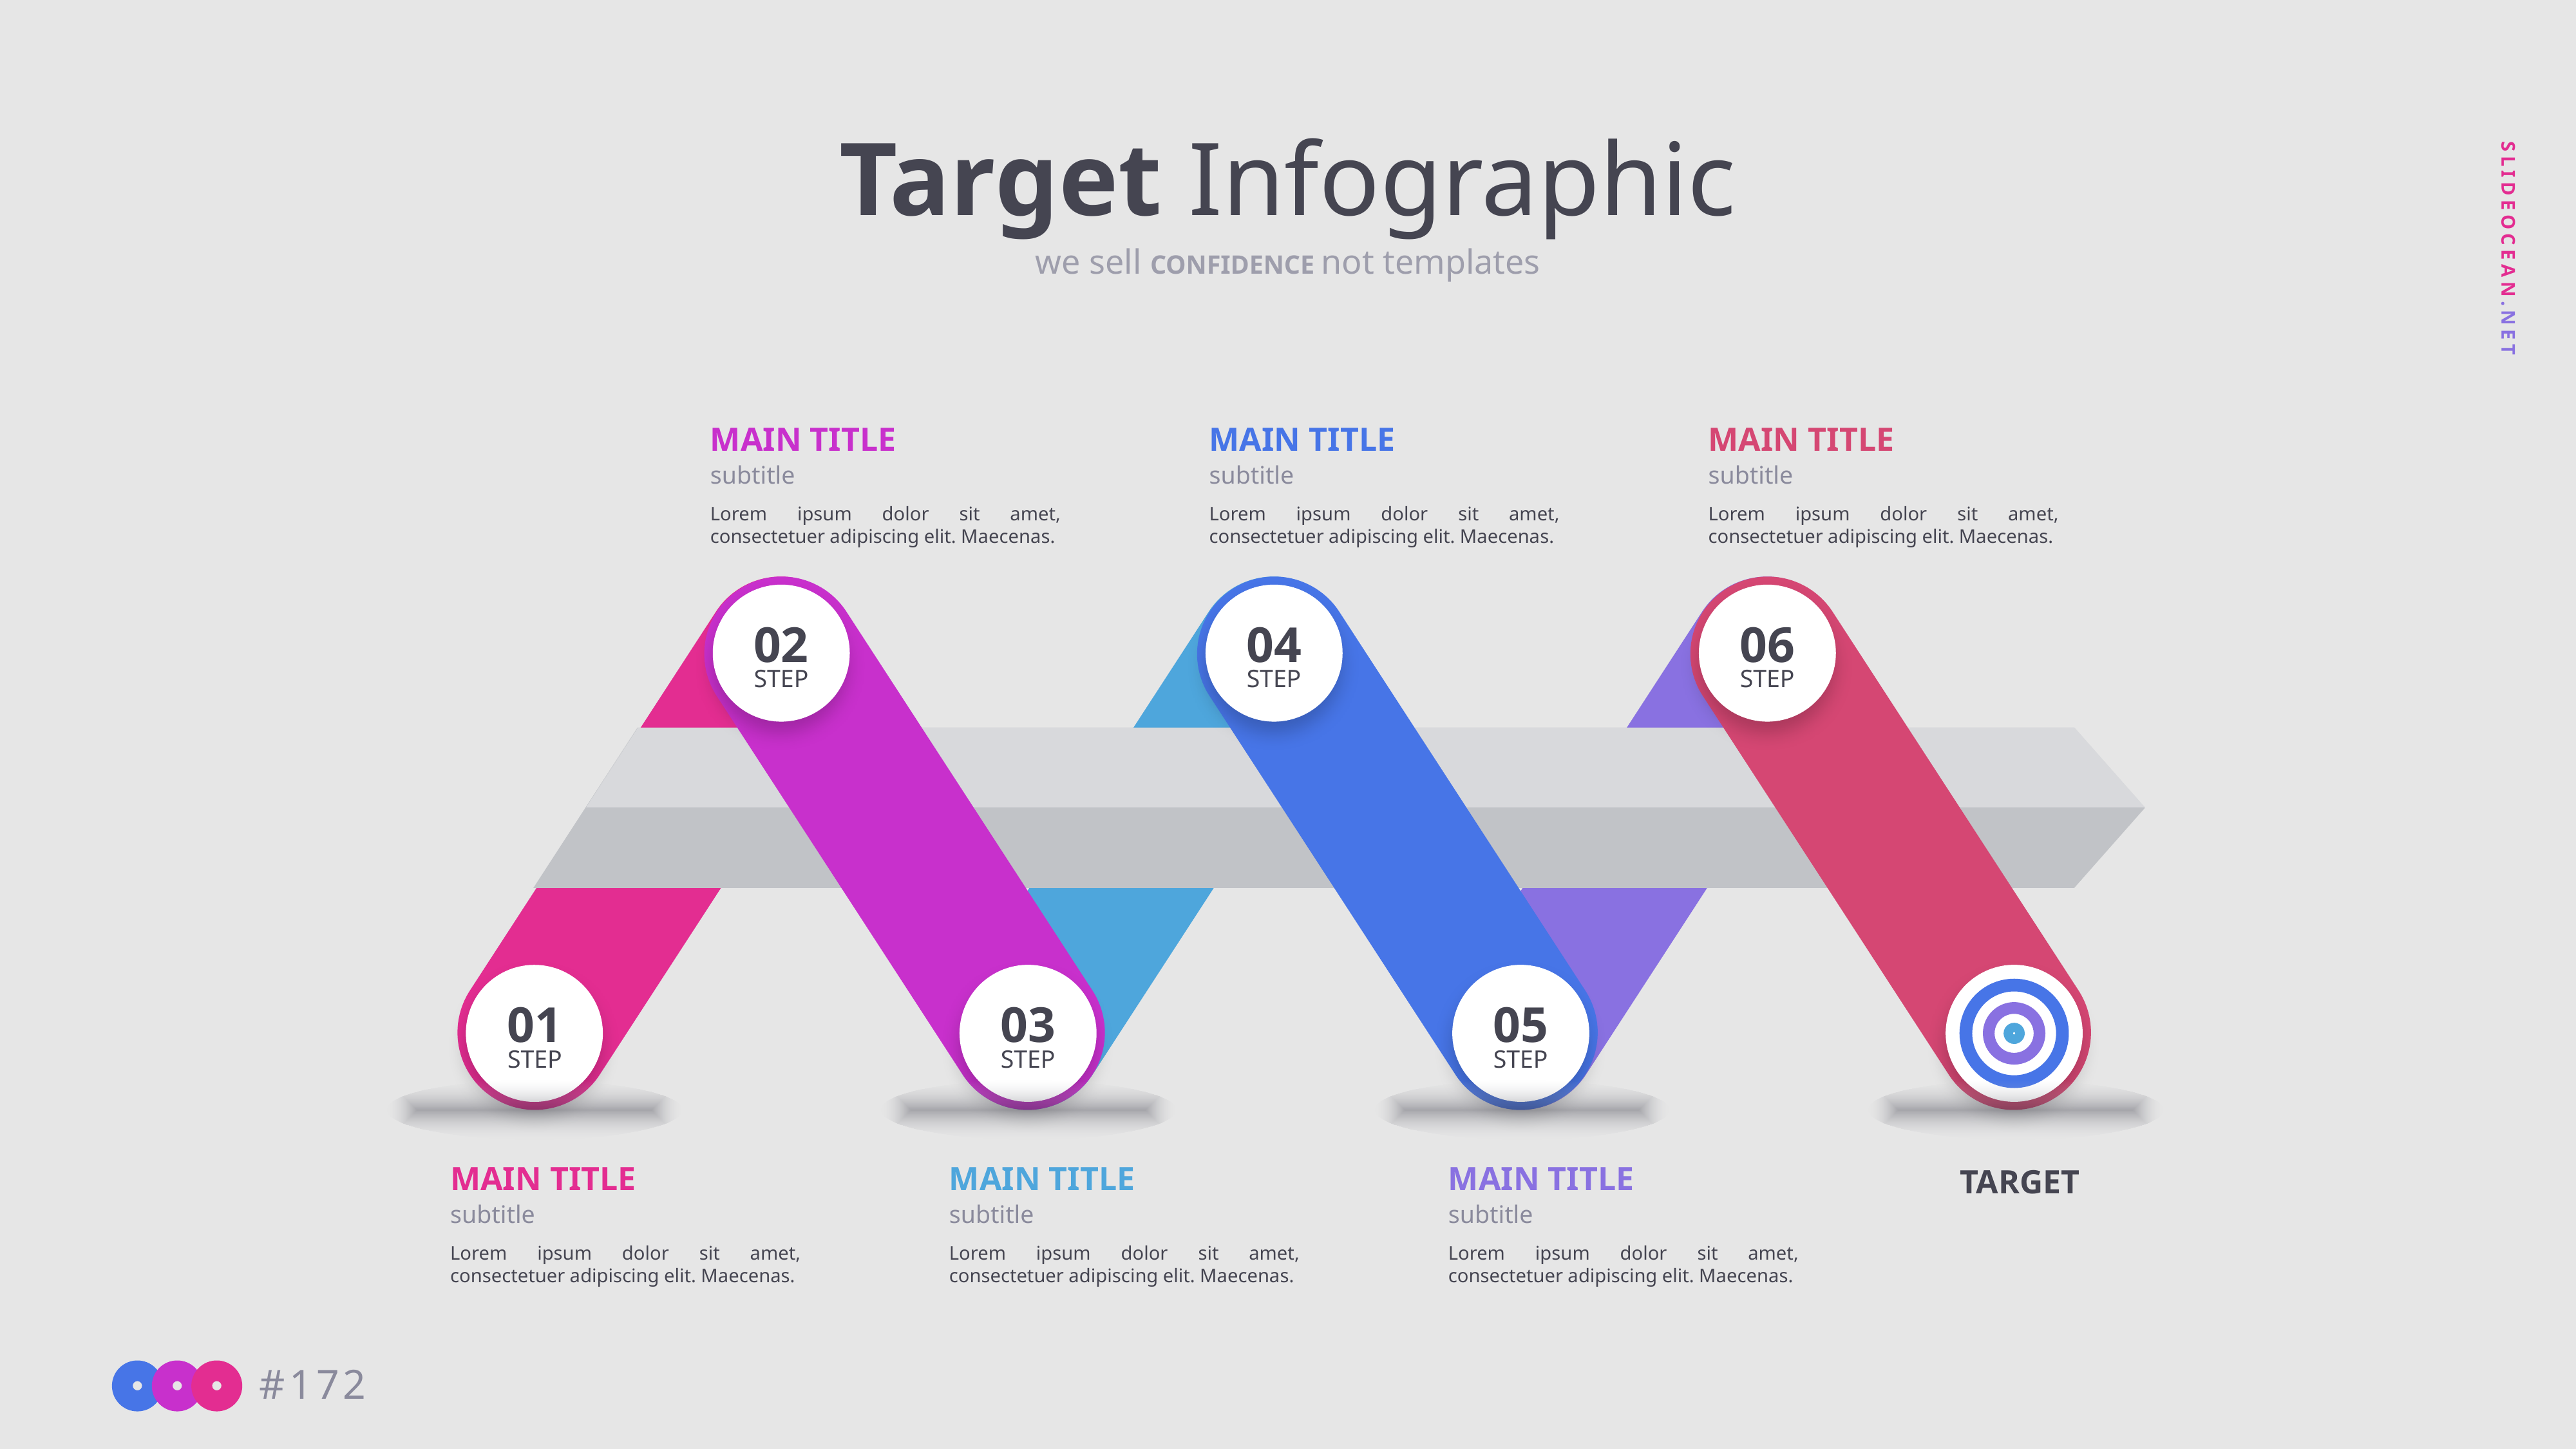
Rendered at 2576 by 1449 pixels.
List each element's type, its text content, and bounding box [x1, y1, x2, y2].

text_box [1439, 1156, 1808, 1284]
text_box [1945, 964, 2084, 1081]
text_box [1867, 1079, 2164, 1141]
text_box [1373, 1079, 1670, 1141]
text_box [1204, 583, 1343, 723]
text_box [1698, 583, 1837, 723]
text_box [640, 585, 744, 727]
text_box [1689, 576, 1909, 727]
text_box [737, 609, 826, 697]
text_box [1196, 576, 1416, 727]
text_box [440, 1156, 811, 1284]
text_box [1028, 888, 1215, 1055]
text_box [712, 583, 851, 723]
text_box #172 [259, 1359, 405, 1408]
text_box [1476, 989, 1566, 1078]
text_box [1520, 888, 1708, 1056]
text_box [1626, 587, 1727, 727]
text_box [703, 576, 922, 727]
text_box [1723, 609, 1812, 697]
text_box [701, 417, 1070, 545]
text_box [840, 888, 1106, 1057]
text_box [2003, 1022, 2026, 1045]
text_box [465, 964, 604, 1081]
text_box TARGET [1950, 1157, 2320, 1206]
text_box [1826, 888, 2092, 1056]
text_box Target Infographic [829, 110, 1746, 241]
text_box [457, 888, 722, 1059]
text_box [983, 989, 1073, 1078]
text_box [1229, 609, 1319, 697]
text_box [1133, 587, 1233, 727]
text_box [880, 1079, 1177, 1141]
text_box [1982, 1001, 2047, 1066]
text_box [940, 1156, 1310, 1284]
text_box [1333, 888, 1598, 1056]
text_box [386, 1079, 683, 1141]
text_box [958, 964, 1097, 1081]
text_box [1452, 964, 1590, 1081]
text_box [1200, 417, 1569, 545]
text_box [1698, 417, 2069, 545]
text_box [533, 727, 2145, 888]
text_box [1958, 978, 2070, 1079]
text_box we sell CONFIDENCE not templates [1026, 241, 1550, 285]
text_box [490, 989, 580, 1078]
